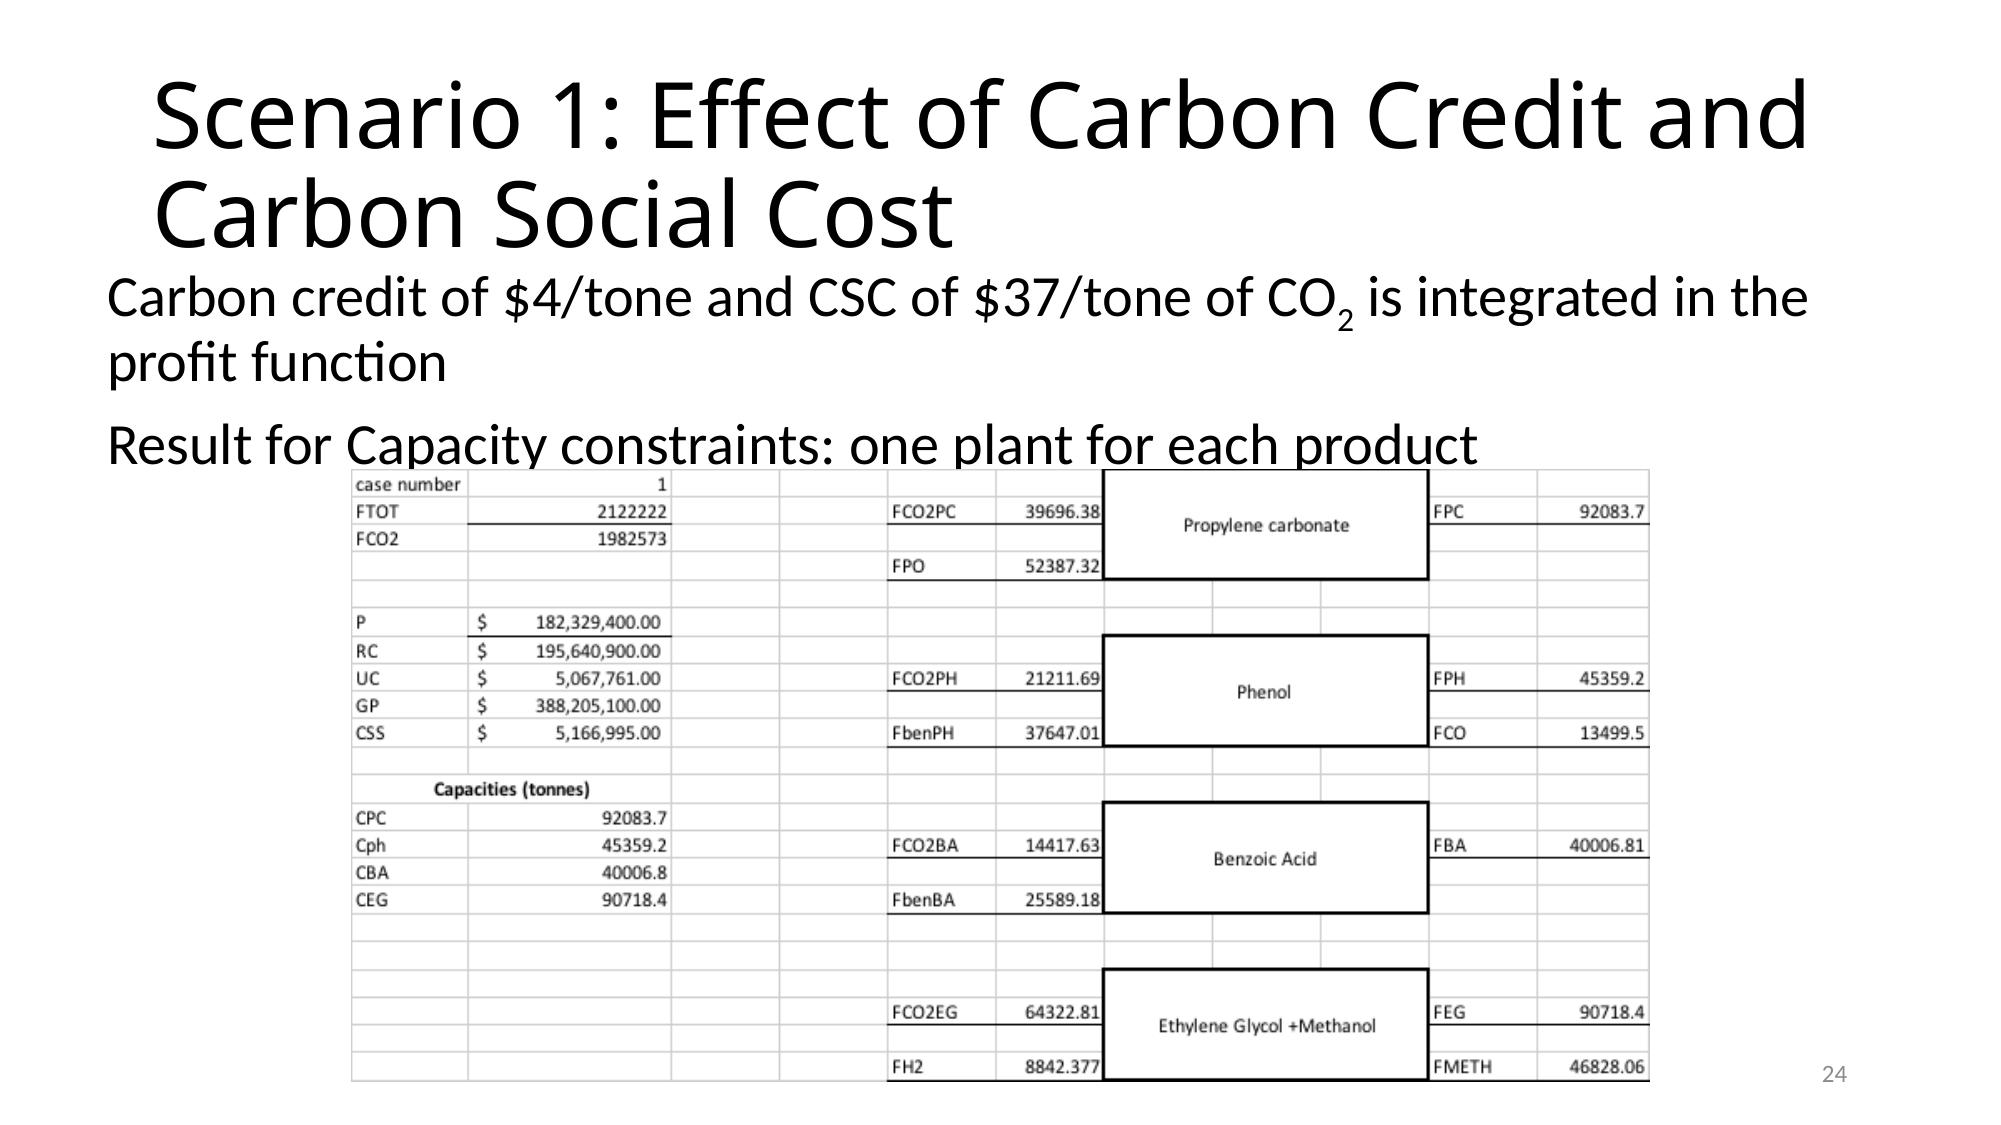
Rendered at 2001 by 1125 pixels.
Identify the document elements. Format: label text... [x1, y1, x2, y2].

title Scenario 1: Effect of Carbon Credit and Carbon Social Cost [137, 59, 1863, 251]
slide_number 24 [1412, 1042, 1863, 1103]
picture [351, 469, 1650, 1082]
list Carbon credit of $4/tone and CSC of $37/tone of CO2 is integrated in the profit function Result for Capacity constraints: one plant for each product [92, 251, 1952, 922]
